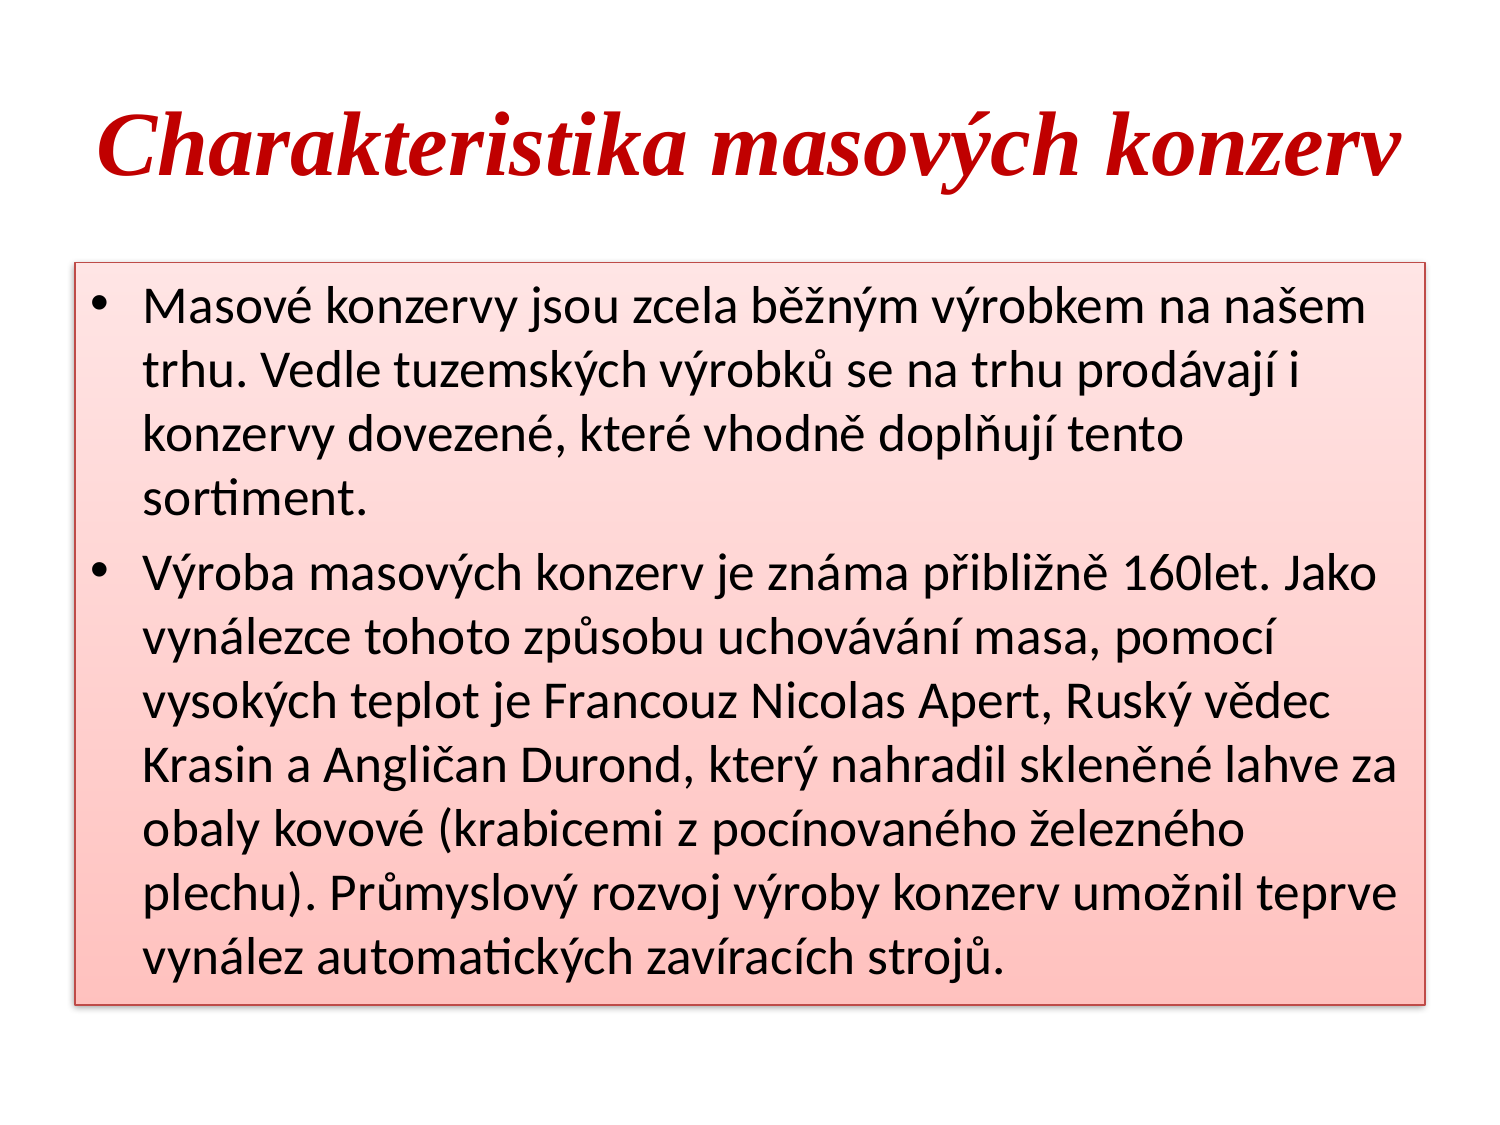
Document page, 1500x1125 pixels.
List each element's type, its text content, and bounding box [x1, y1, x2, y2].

list Masové konzervy jsou zcela běžným výrobkem na našem trhu. Vedle tuzemských výrobků se na trhu prodávají i konzervy dovezené, které vhodně doplňují tento sortiment. Výroba masových konzerv je známa přibližně 160let. Jako vynálezce tohoto způsobu uchovávání masa, pomocí vysokých teplot je Francouz Nicolas Apert, Ruský vědec Krasin a Angličan Durond, který nahradil skleněné lahve za obaly kovové (krabicemi z pocínovaného železného plechu). Průmyslový rozvoj výroby konzerv umožnil teprve vynález automatických zavíracích strojů. [74, 262, 1426, 1006]
title Charakteristika masových konzerv [75, 45, 1425, 233]
